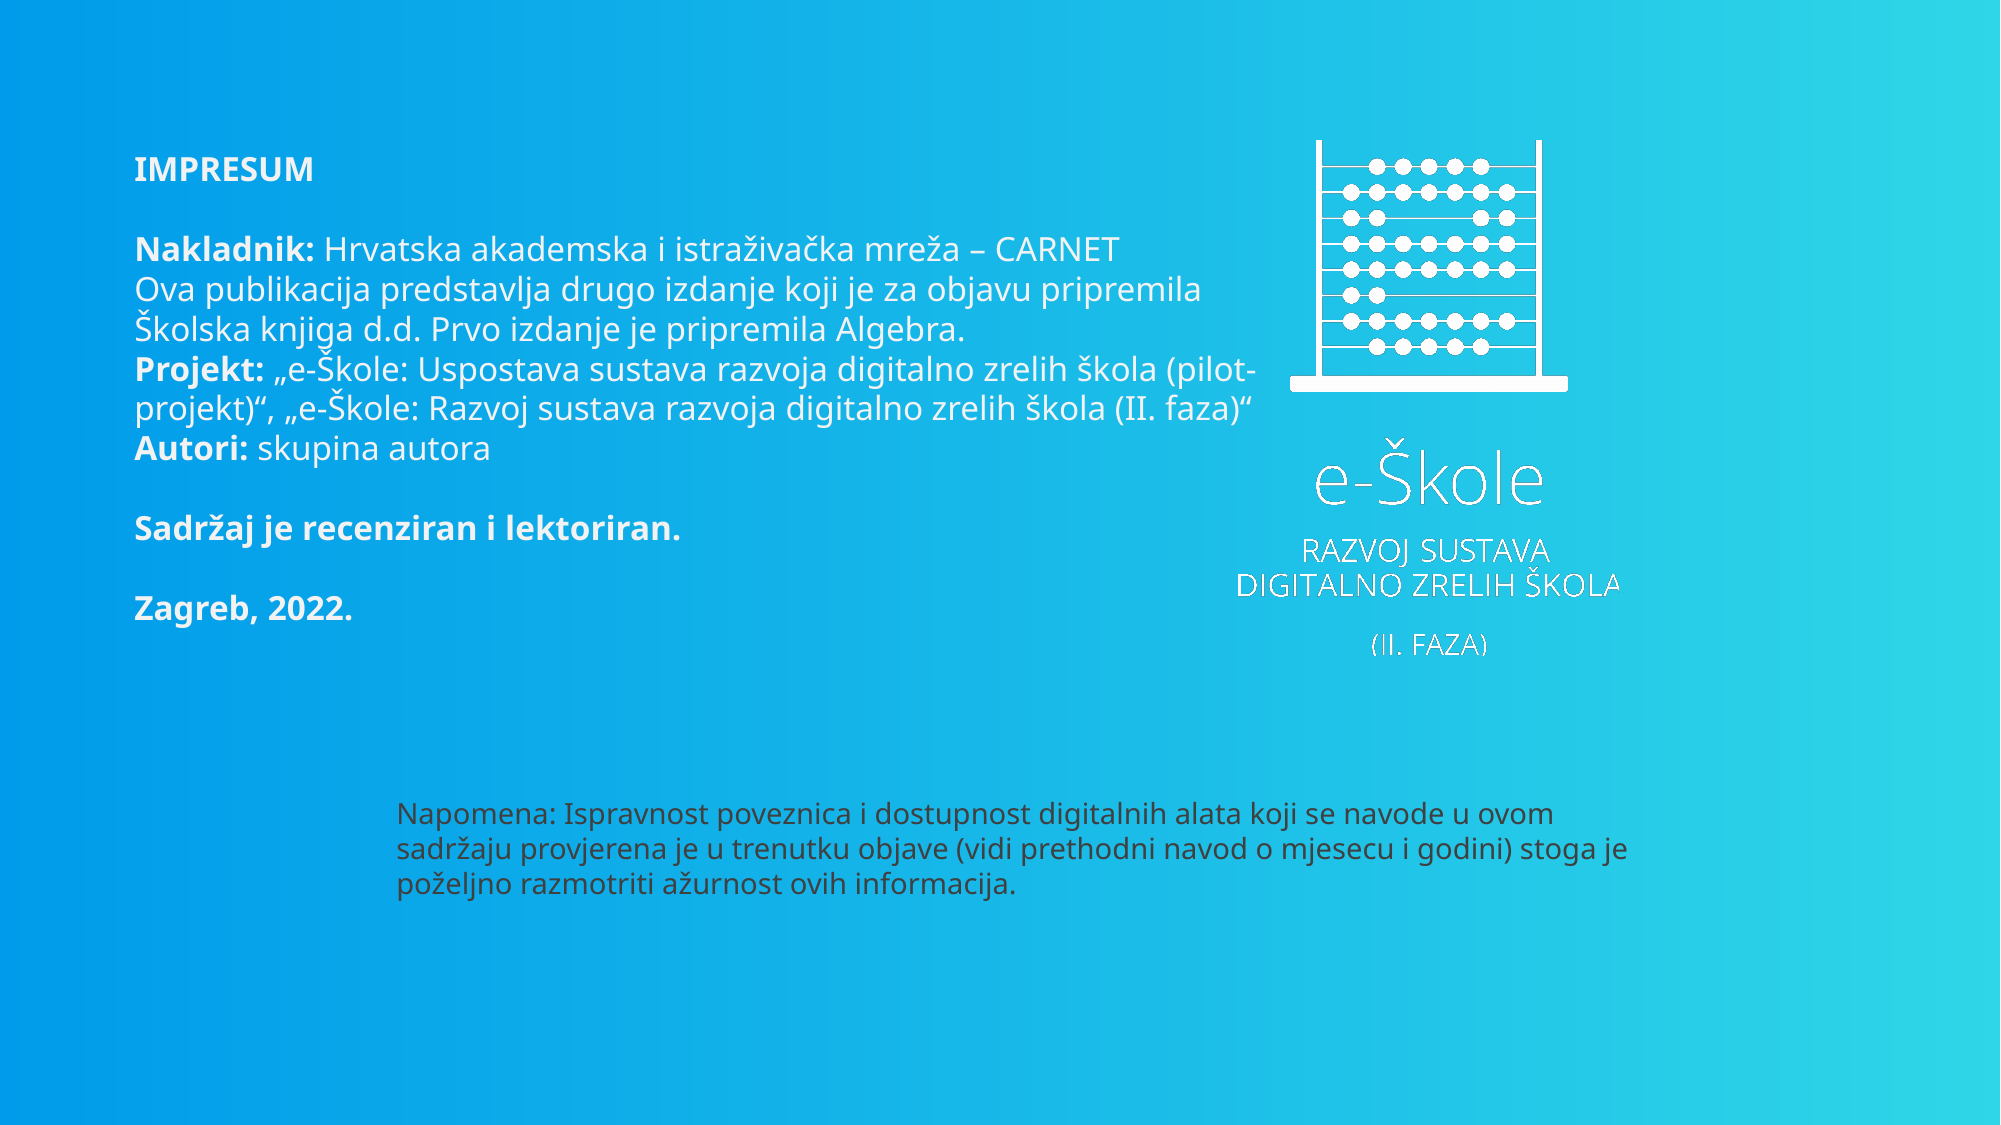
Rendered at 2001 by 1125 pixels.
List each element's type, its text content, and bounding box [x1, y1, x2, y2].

text_box Napomena: Ispravnost poveznica i dostupnost digitalnih alata koji se navode u ovom sadržaju provjerena je u trenutku objave (vidi prethodni navod o mjesecu i godini) stoga je poželjno razmotriti ažurnost ovih informacija. [381, 788, 1675, 908]
picture [1238, 140, 1619, 656]
text_box IMPRESUM Nakladnik: Hrvatska akademska i istraživačka mreža – CARNET Ova publikacija predstavlja drugo izdanje koji je za objavu pripremila Školska knjiga d.d. Prvo izdanje je pripremila Algebra. Projekt: „e-Škole: Uspostava sustava razvoja digitalno zrelih škola (pilot-projekt)“, „e-Škole: Razvoj sustava razvoja digitalno zrelih škola (II. faza)“ Autori: skupina autora Sadržaj je recenziran i lektoriran. Zagreb, 2022. [119, 140, 1237, 635]
